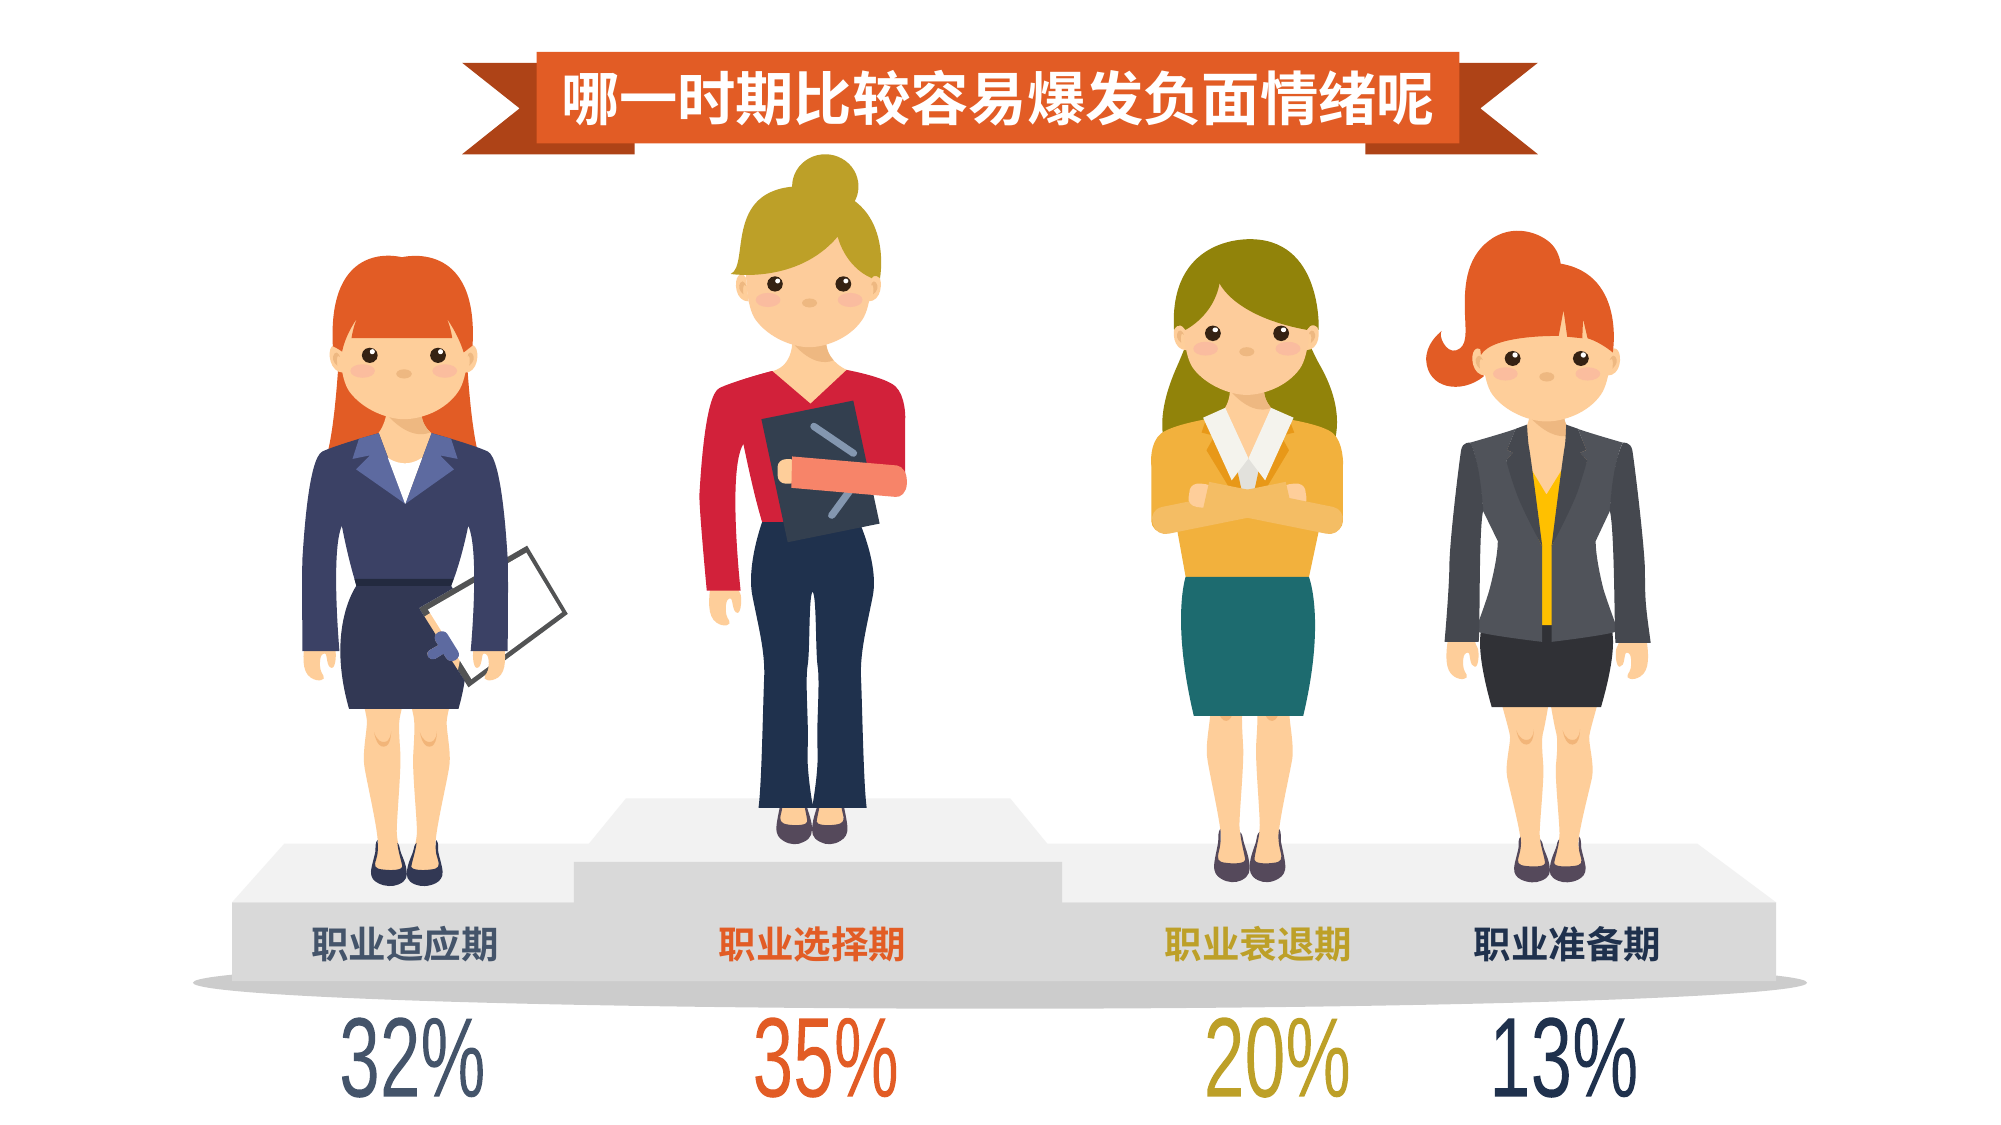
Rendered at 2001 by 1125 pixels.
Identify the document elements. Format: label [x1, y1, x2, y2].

text_box [301, 236, 568, 887]
text_box [462, 51, 1538, 155]
text_box [698, 155, 908, 846]
text_box [1149, 222, 1651, 883]
text_box [192, 798, 1808, 1009]
